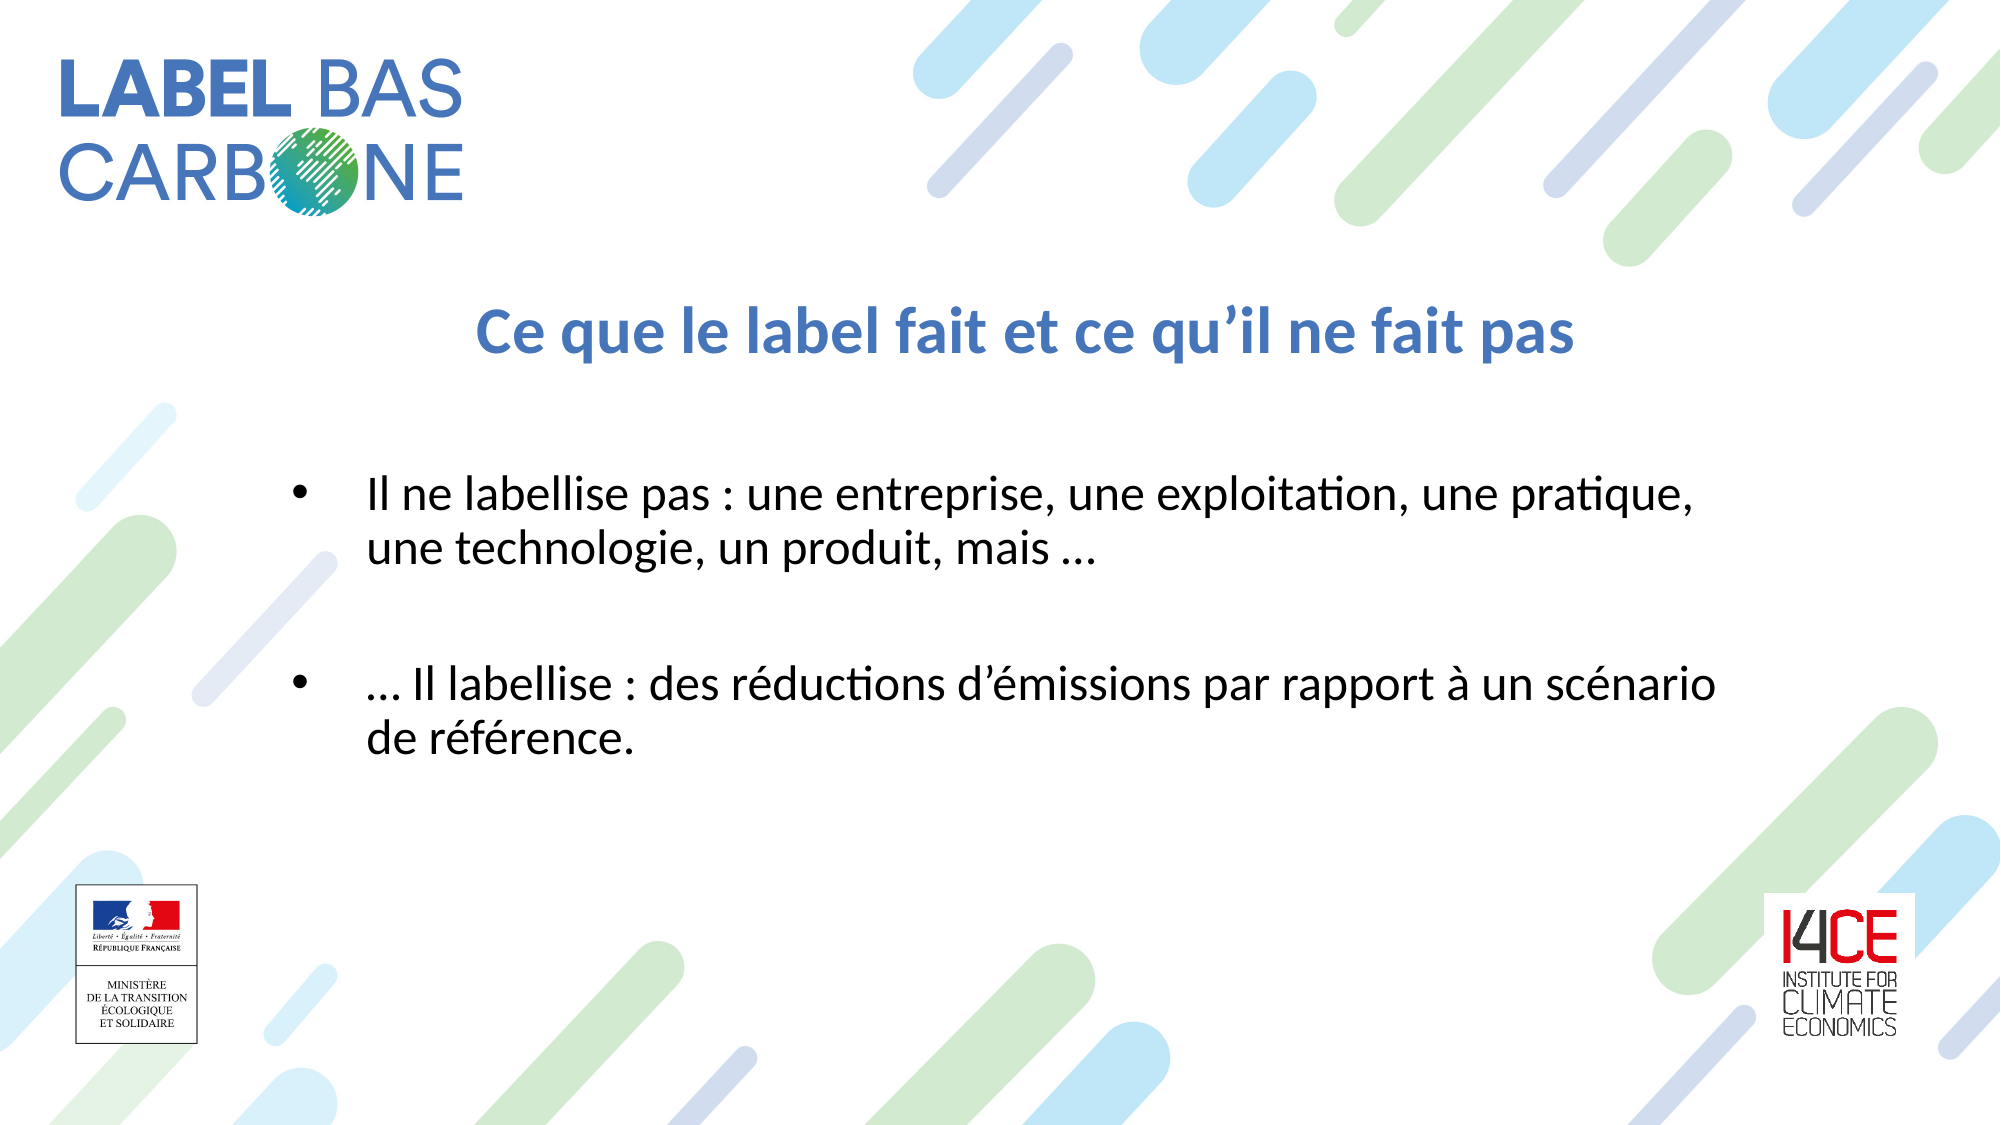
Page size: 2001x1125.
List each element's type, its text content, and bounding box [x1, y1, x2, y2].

subtitle Ce que le label fait et ce qu’il ne fait pas Il ne labellise pas : une entreprise, une exploitation, une pratique, une technologie, un produit, mais … … Il labellise : des réductions d’émissions par rapport à un scénario de référence. [276, 288, 1777, 883]
picture [0, 0, 2000, 1125]
